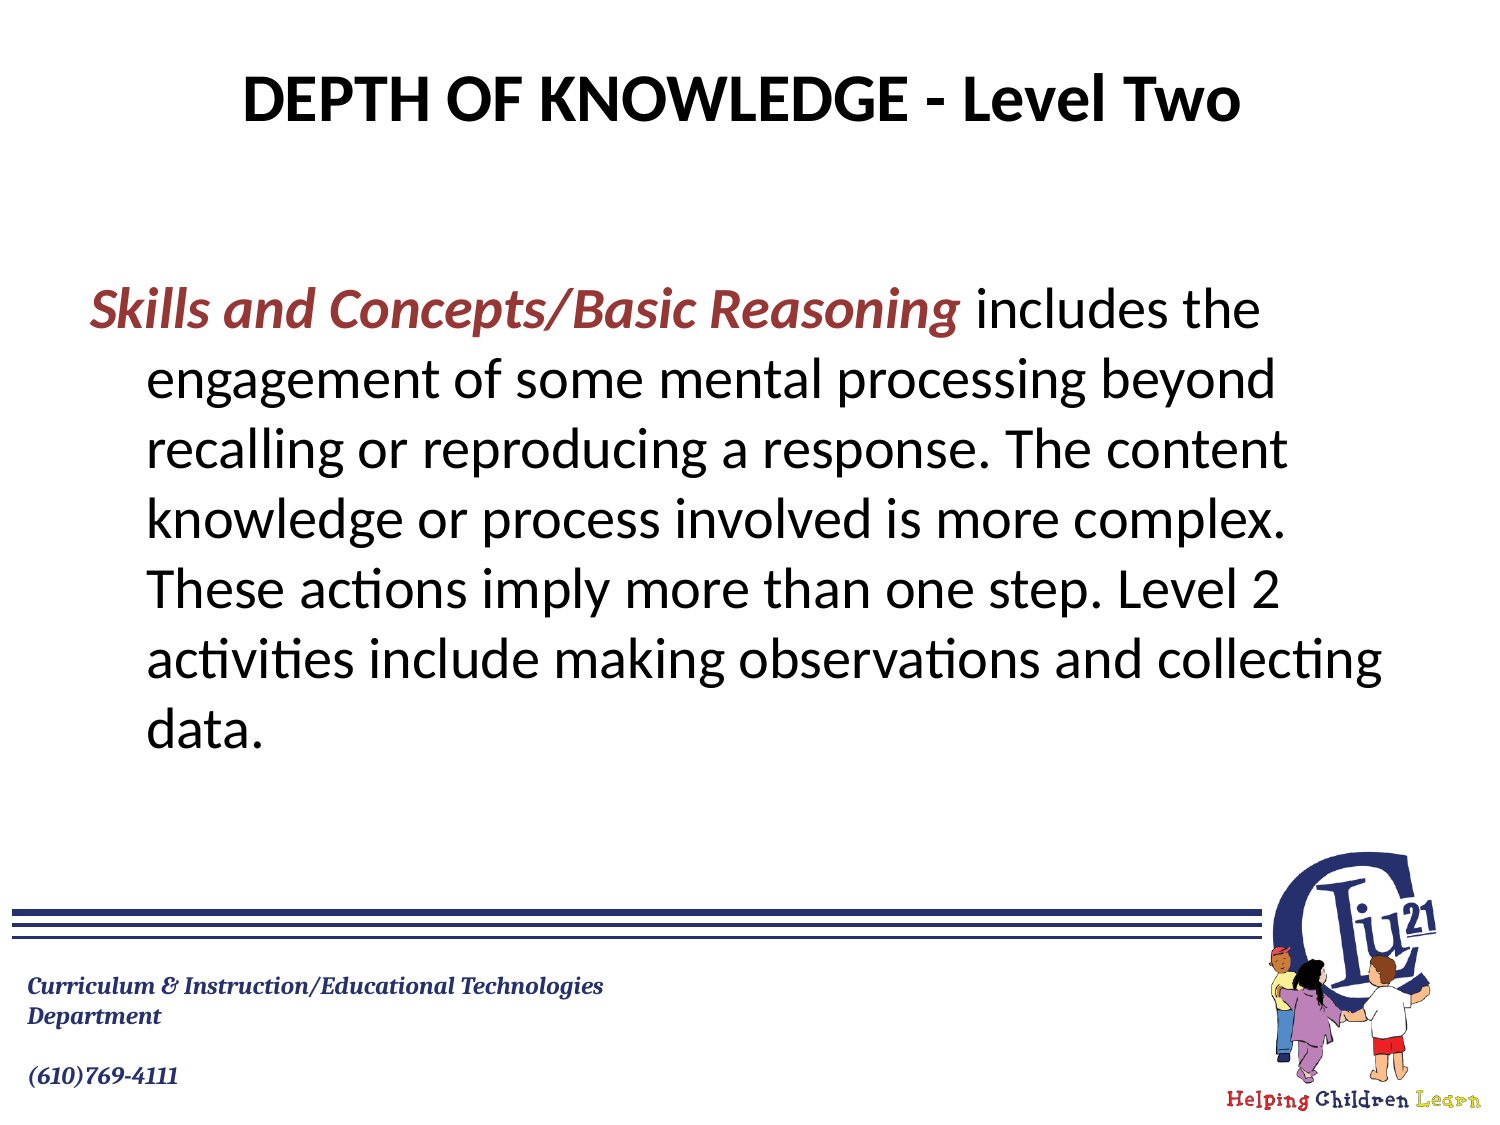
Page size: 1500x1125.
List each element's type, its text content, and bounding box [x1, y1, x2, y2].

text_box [12, 837, 1500, 1121]
list Skills and Concepts/Basic Reasoning includes the engagement of some mental processing beyond recalling or reproducing a response. The content knowledge or process involved is more complex. These actions imply more than one step. Level 2 activities include making observations and collecting data. [75, 262, 1425, 835]
title DEPTH OF KNOWLEDGE - Level Two [75, 45, 1425, 233]
